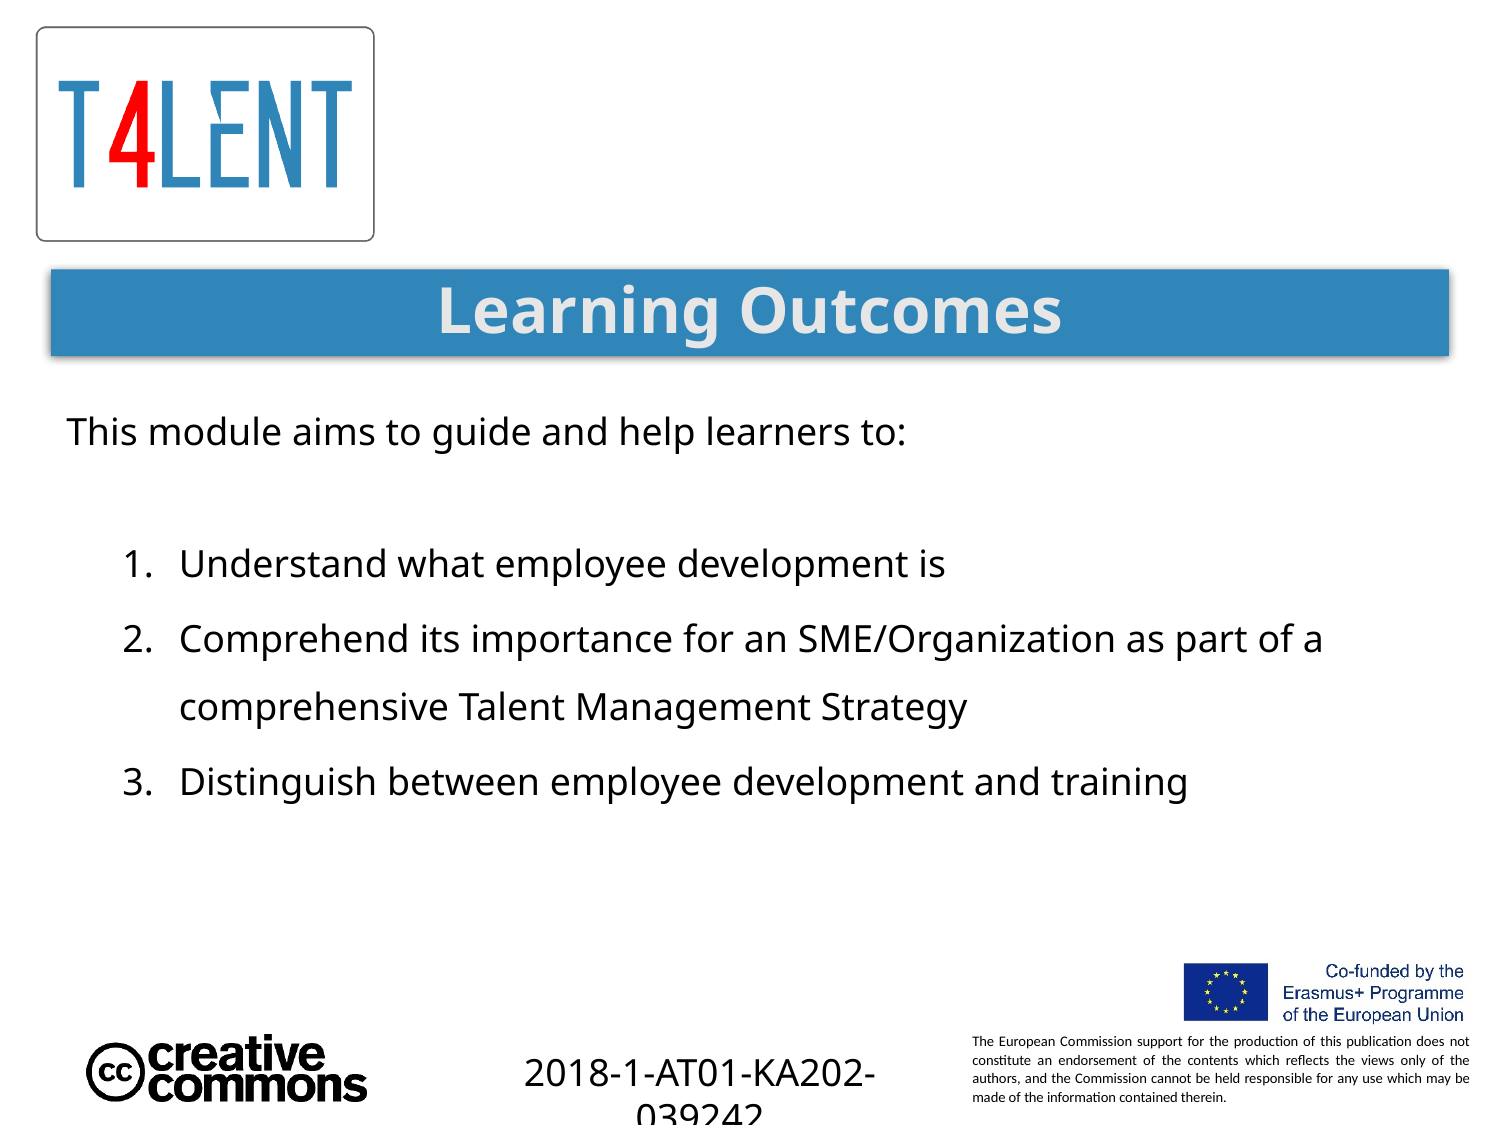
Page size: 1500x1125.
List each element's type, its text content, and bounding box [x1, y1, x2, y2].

text_box 2018-1-AT01-KA202-039242 [454, 1040, 946, 1125]
picture [1166, 958, 1478, 1026]
title Learning Outcomes [51, 269, 1449, 357]
subtitle This module aims to guide and help learners to: Understand what employee development is Comprehend its importance for an SME/Organization as part of a comprehensive Talent Management Strategy Distinguish between employee development and training [51, 398, 1449, 887]
picture [85, 1034, 367, 1102]
picture [35, 26, 375, 242]
